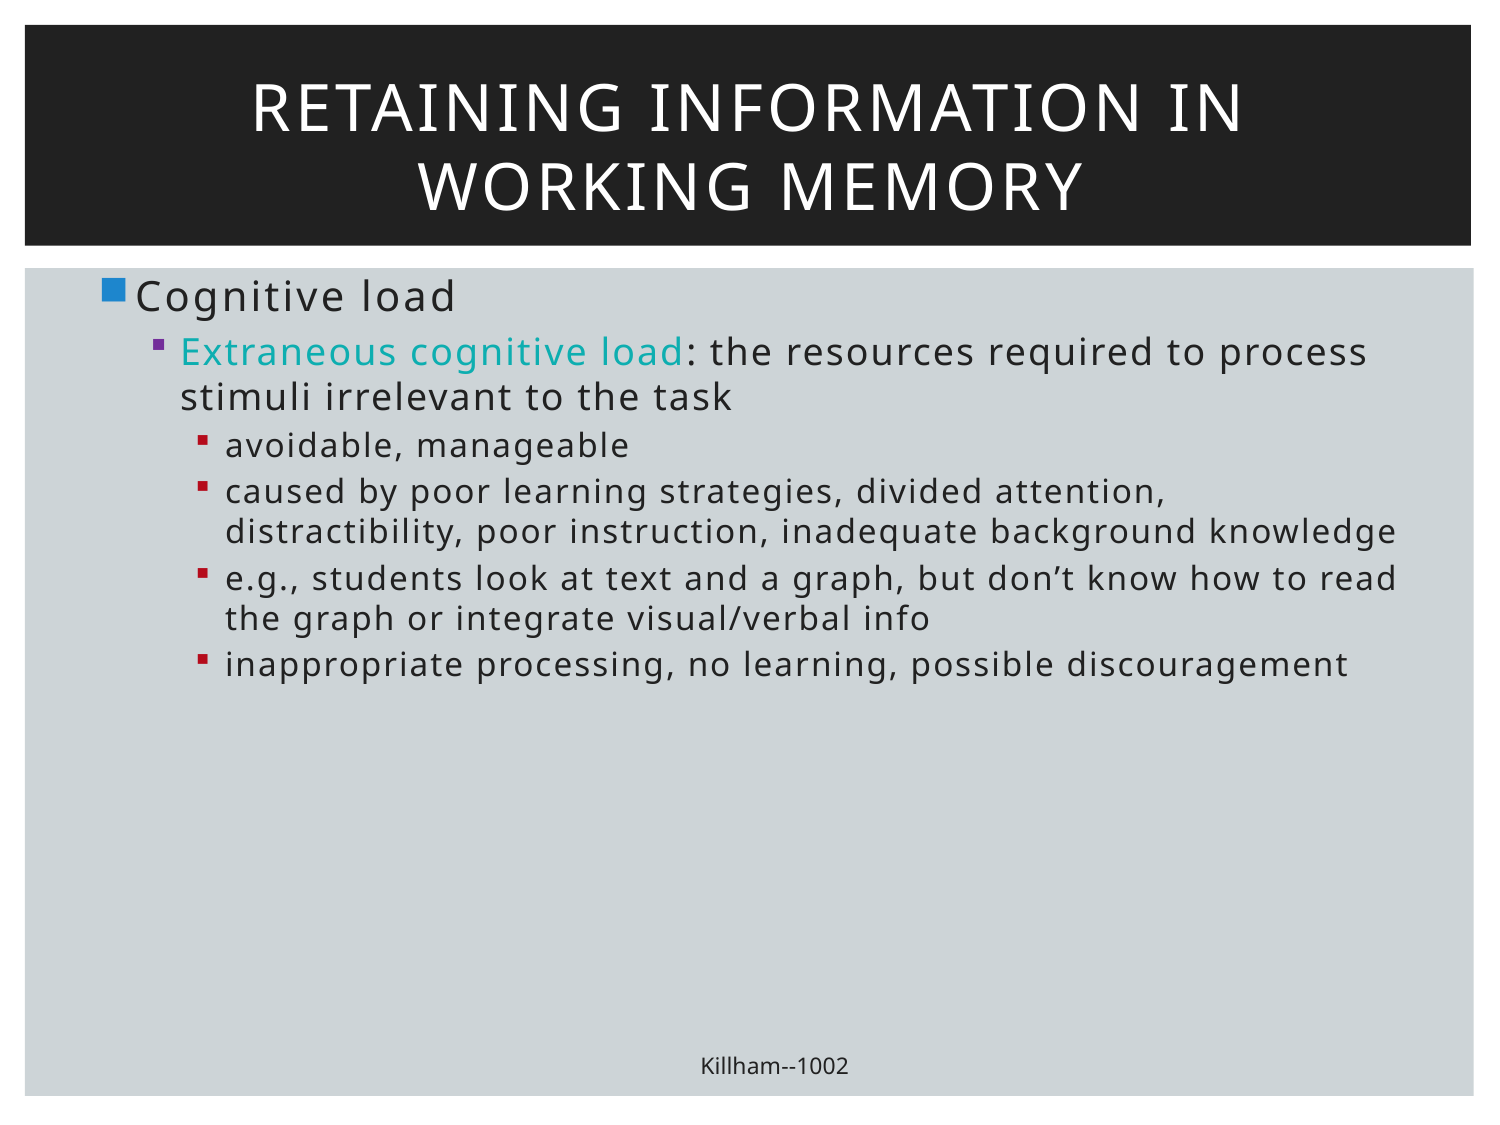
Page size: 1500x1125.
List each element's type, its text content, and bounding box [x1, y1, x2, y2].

footer Killham--1002 [500, 1042, 1050, 1088]
title Retaining Information in Working Memory [62, 58, 1438, 232]
list Cognitive load Extraneous cognitive load: the resources required to process stimuli irrelevant to the task avoidable, manageable caused by poor learning strategies, divided attention, distractibility, poor instruction, inadequate background knowledge e.g., students look at text and a graph, but don’t know how to read the graph or integrate visual/verbal info inappropriate processing, no learning, possible discouragement [75, 262, 1428, 1079]
